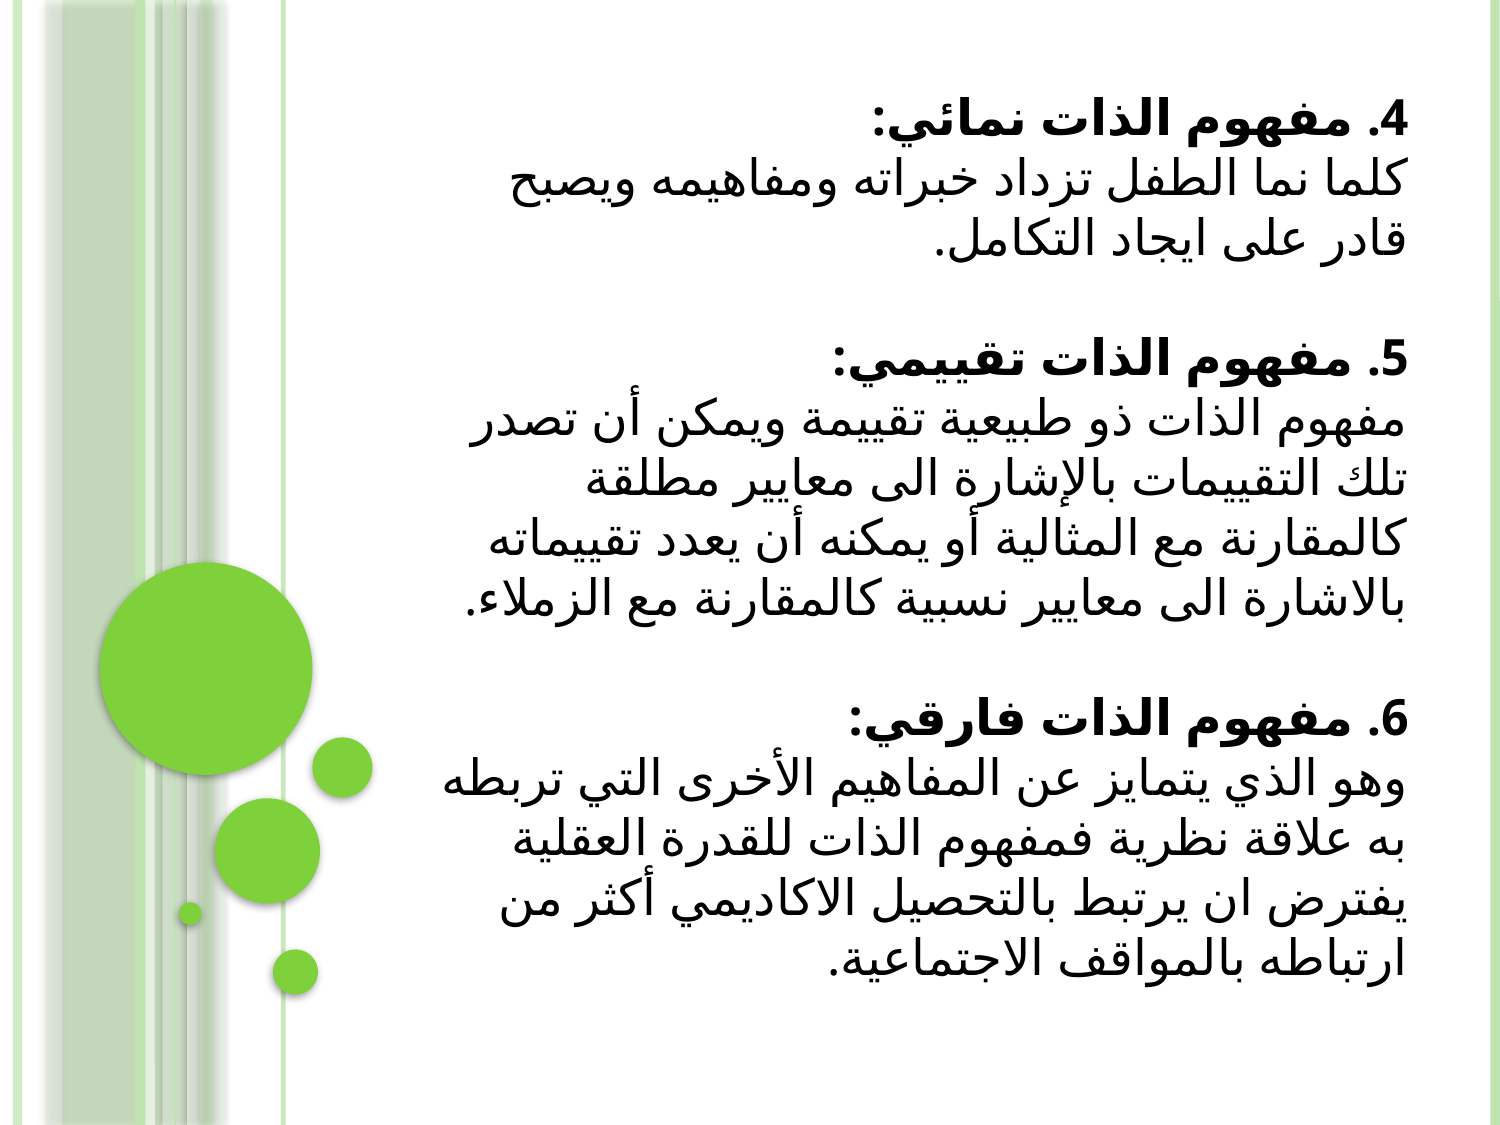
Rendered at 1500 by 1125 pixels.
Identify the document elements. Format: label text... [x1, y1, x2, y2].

text_box 4. مفهوم الذات نمائي: كلما نما الطفل تزداد خبراته ومفاهيمه ويصبح قادر على ايجاد التكامل. 5. مفهوم الذات تقييمي: مفهوم الذات ذو طبيعية تقييمة ويمكن أن تصدر تلك التقييمات بالإشارة الى معايير مطلقة كالمقارنة مع المثالية أو يمكنه أن يعدد تقييماته بالاشارة الى معايير نسبية كالمقارنة مع الزملاء. 6. مفهوم الذات فارقي: وهو الذي يتمايز عن المفاهيم الأخرى التي تربطه به علاقة نظرية فمفهوم الذات للقدرة العقلية يفترض ان يرتبط بالتحصيل الاكاديمي أكثر من ارتباطه بالمواقف الاجتماعية. [419, 78, 1424, 1038]
